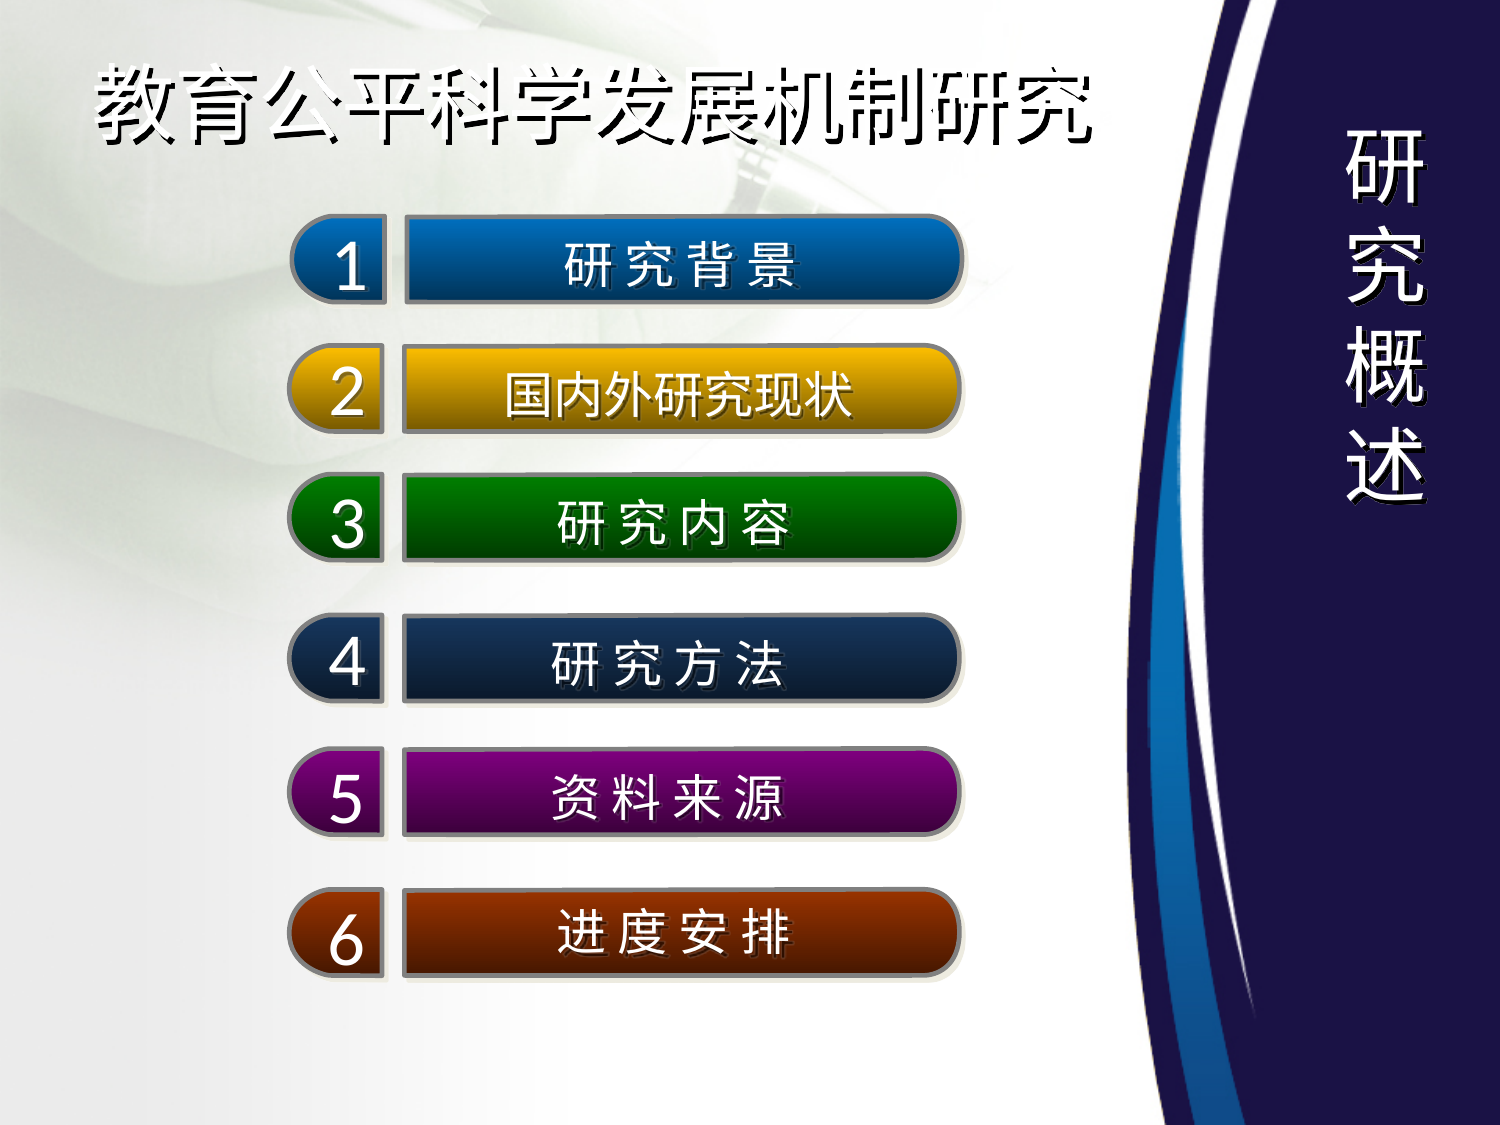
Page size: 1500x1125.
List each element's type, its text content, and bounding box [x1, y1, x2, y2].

text_box 教育公平科学发展机制研究 [76, 42, 1335, 158]
text_box 研 究 概 述 [1051, 228, 1500, 398]
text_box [289, 207, 963, 988]
picture [0, 0, 1500, 1125]
